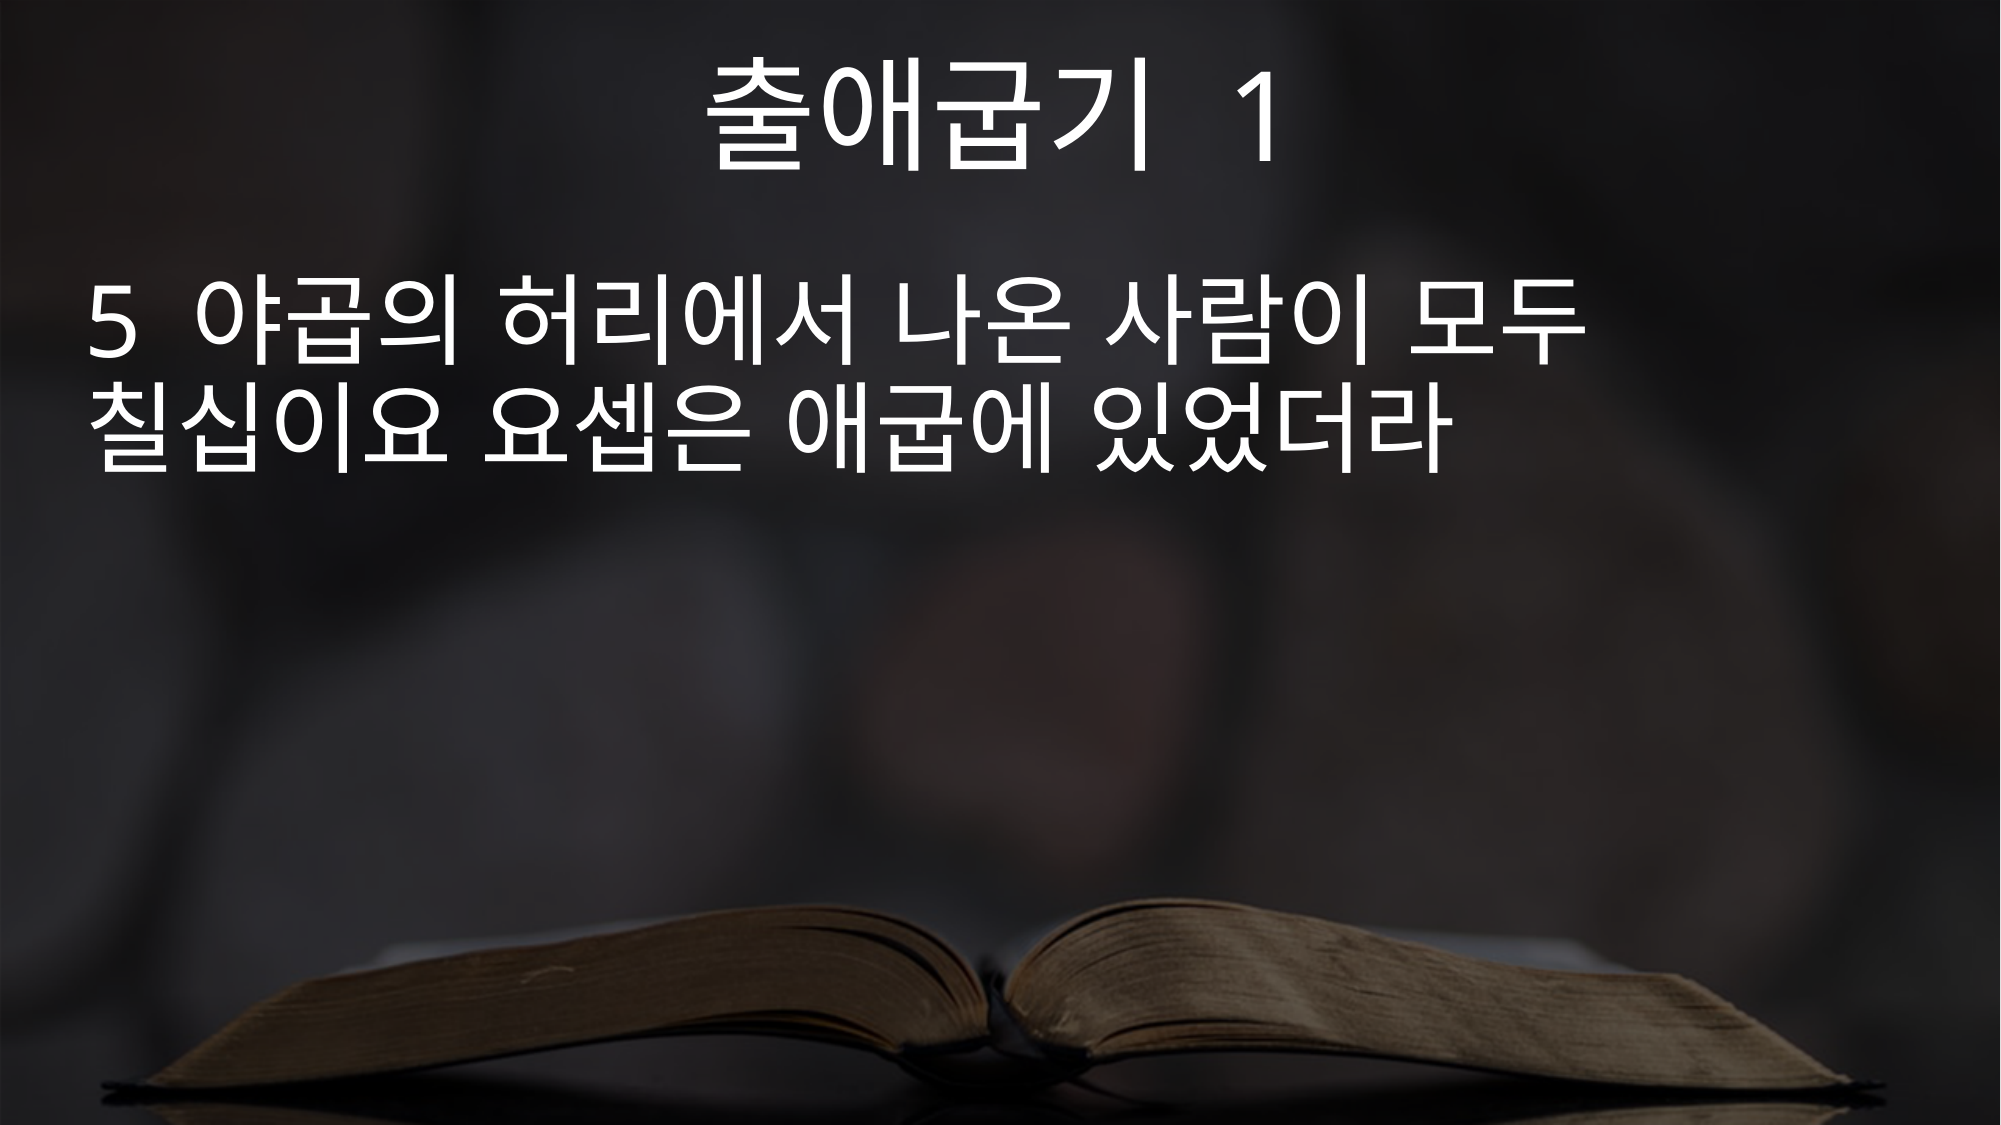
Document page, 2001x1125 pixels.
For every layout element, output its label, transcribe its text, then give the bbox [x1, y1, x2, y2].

footer 출애굽기 1 [0, 32, 2000, 192]
picture [0, 0, 2001, 1125]
list 5 야곱의 허리에서 나온 사람이 모두 칠십이요 요셉은 애굽에 있었더라 [69, 263, 1953, 423]
